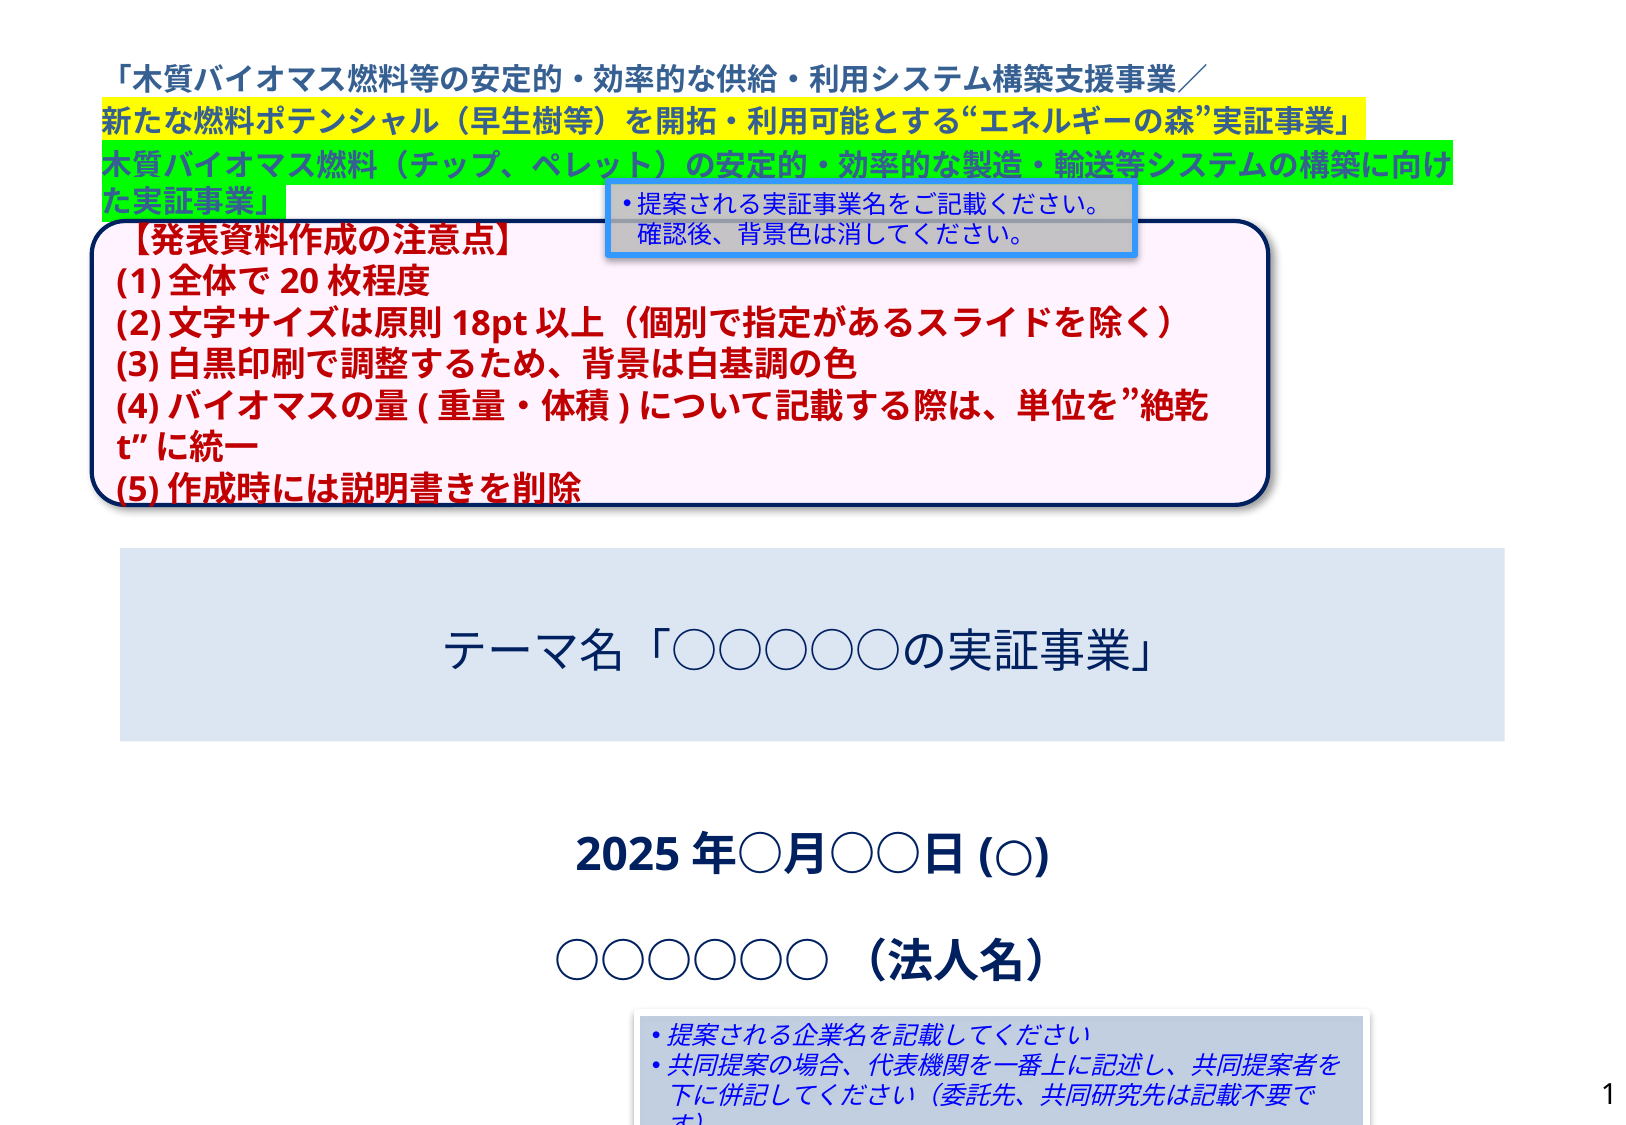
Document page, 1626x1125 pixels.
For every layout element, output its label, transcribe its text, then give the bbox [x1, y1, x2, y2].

title テーマ名「○○○○○の実証事業」 [131, 581, 1488, 716]
text_box 2025年○月○○日(○) [575, 823, 1050, 880]
text_box 提案される企業名を記載してください 共同提案の場合、代表機関を一番上に記述し、共同提案者を下に併記してください（委託先、共同研究先は記載不要です） [634, 1009, 1370, 1125]
text_box 0 [1522, 1075, 1618, 1116]
subtitle 「木質バイオマス燃料等の安定的・効率的な供給・利用システム構築支援事業／ 新たな燃料ポテンシャル（早生樹等）を開拓・利用可能とする“エネルギーの森”実証事業」 木質バイオマス燃料（チップ、ペレット）の安定的・効率的な製造・輸送等システムの構築に向けた実証事業」 [101, 59, 1469, 712]
text_box 【発表資料作成の注意点】 全体で20枚程度 文字サイズは原則18pt以上（個別で指定があるスライドを除く） (3)白黒印刷で調整するため、背景は白基調の色 (4)バイオマスの量(重量・体積)について記載する際は、単位を”絶乾t”に統一 (5)作成時には説明書きを削除 [89, 218, 1271, 508]
text_box [118, 546, 1507, 743]
text_box 提案される実証事業名をご記載ください。 確認後、背景色は消してください。 [608, 180, 1135, 256]
text_box ○○○○○○（法人名） [554, 931, 1072, 987]
